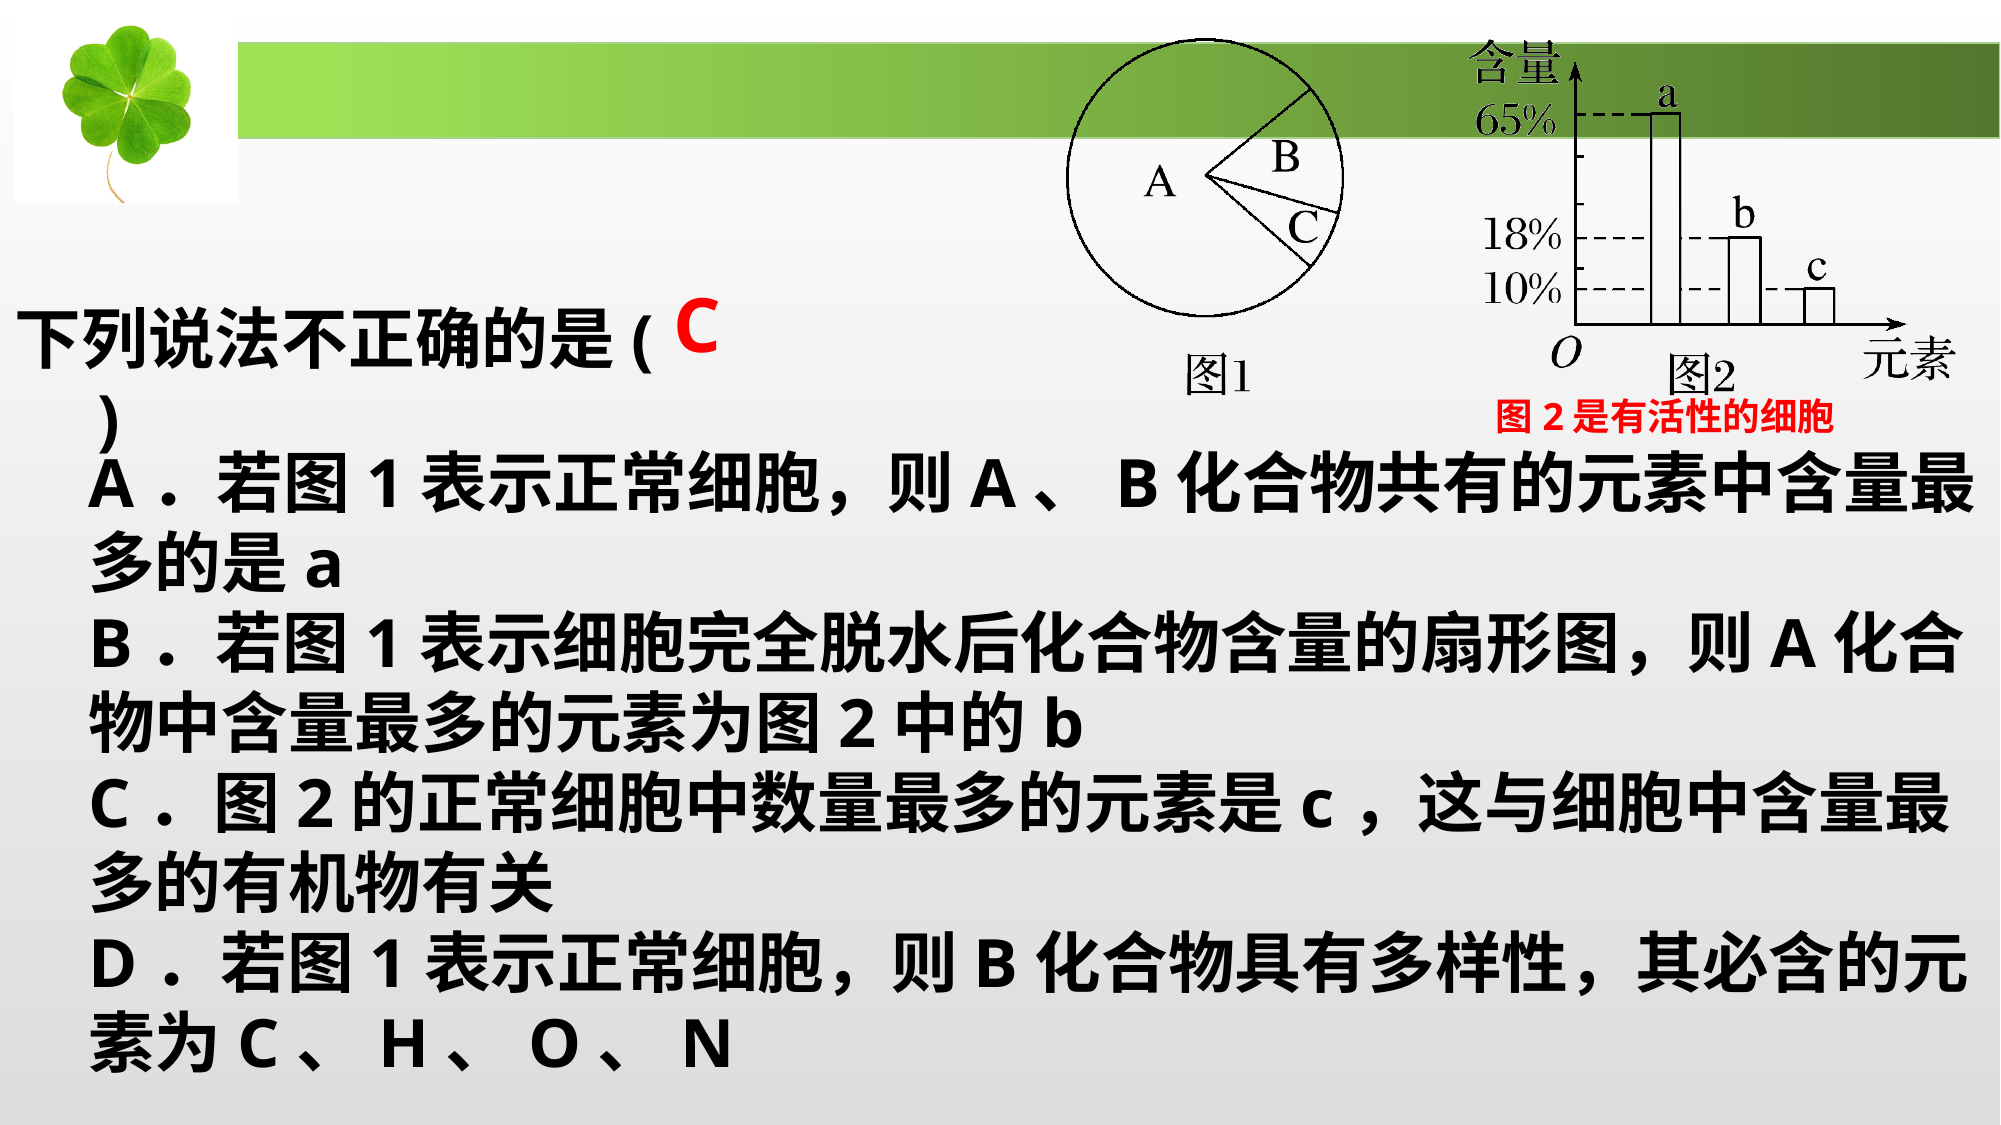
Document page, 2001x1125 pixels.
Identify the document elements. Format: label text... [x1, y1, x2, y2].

text_box 下列说法不正确的是( ) [0, 289, 834, 465]
picture [14, 0, 238, 203]
text_box 图2是有活性的细胞 [1481, 398, 1851, 446]
picture [1057, 30, 1995, 398]
text_box C [658, 269, 834, 375]
text_box A．若图1表示正常细胞，则A、B化合物共有的元素中含量最多的是a B．若图1表示细胞完全脱水后化合物含量的扇形图，则A化合物中含量最多的元素为图2中的b C．图2的正常细胞中数量最多的元素是c，这与细胞中含量最多的有机物有关 D．若图1表示正常细胞，则B化合物具有多样性，其必含的元素为C、H、O、N [73, 433, 1995, 1088]
